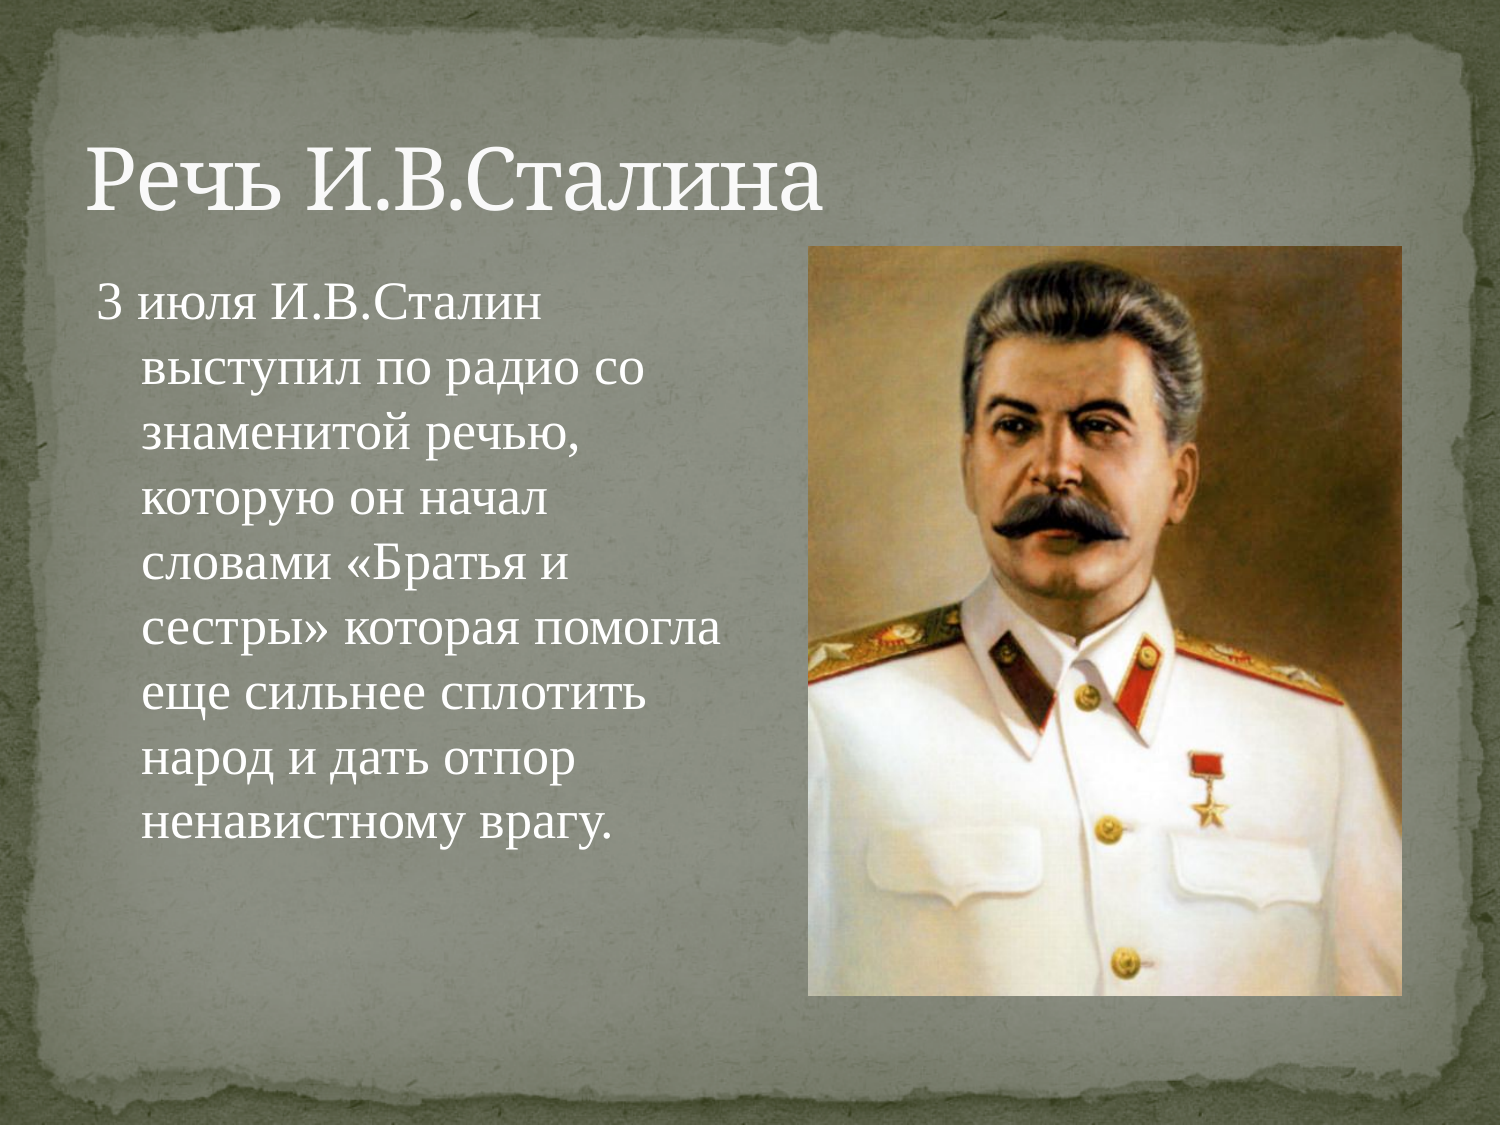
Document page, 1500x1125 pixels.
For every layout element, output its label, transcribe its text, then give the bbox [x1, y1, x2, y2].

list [811, 248, 1401, 996]
title Речь И.В.Сталина [70, 35, 1421, 236]
list 3 июля И.В.Сталин выступил по радио со знаменитой речью, которую он начал словами «Братья и сестры» которая помогла еще сильнее сплотить народ и дать отпор ненавистному врагу. [82, 257, 748, 1008]
